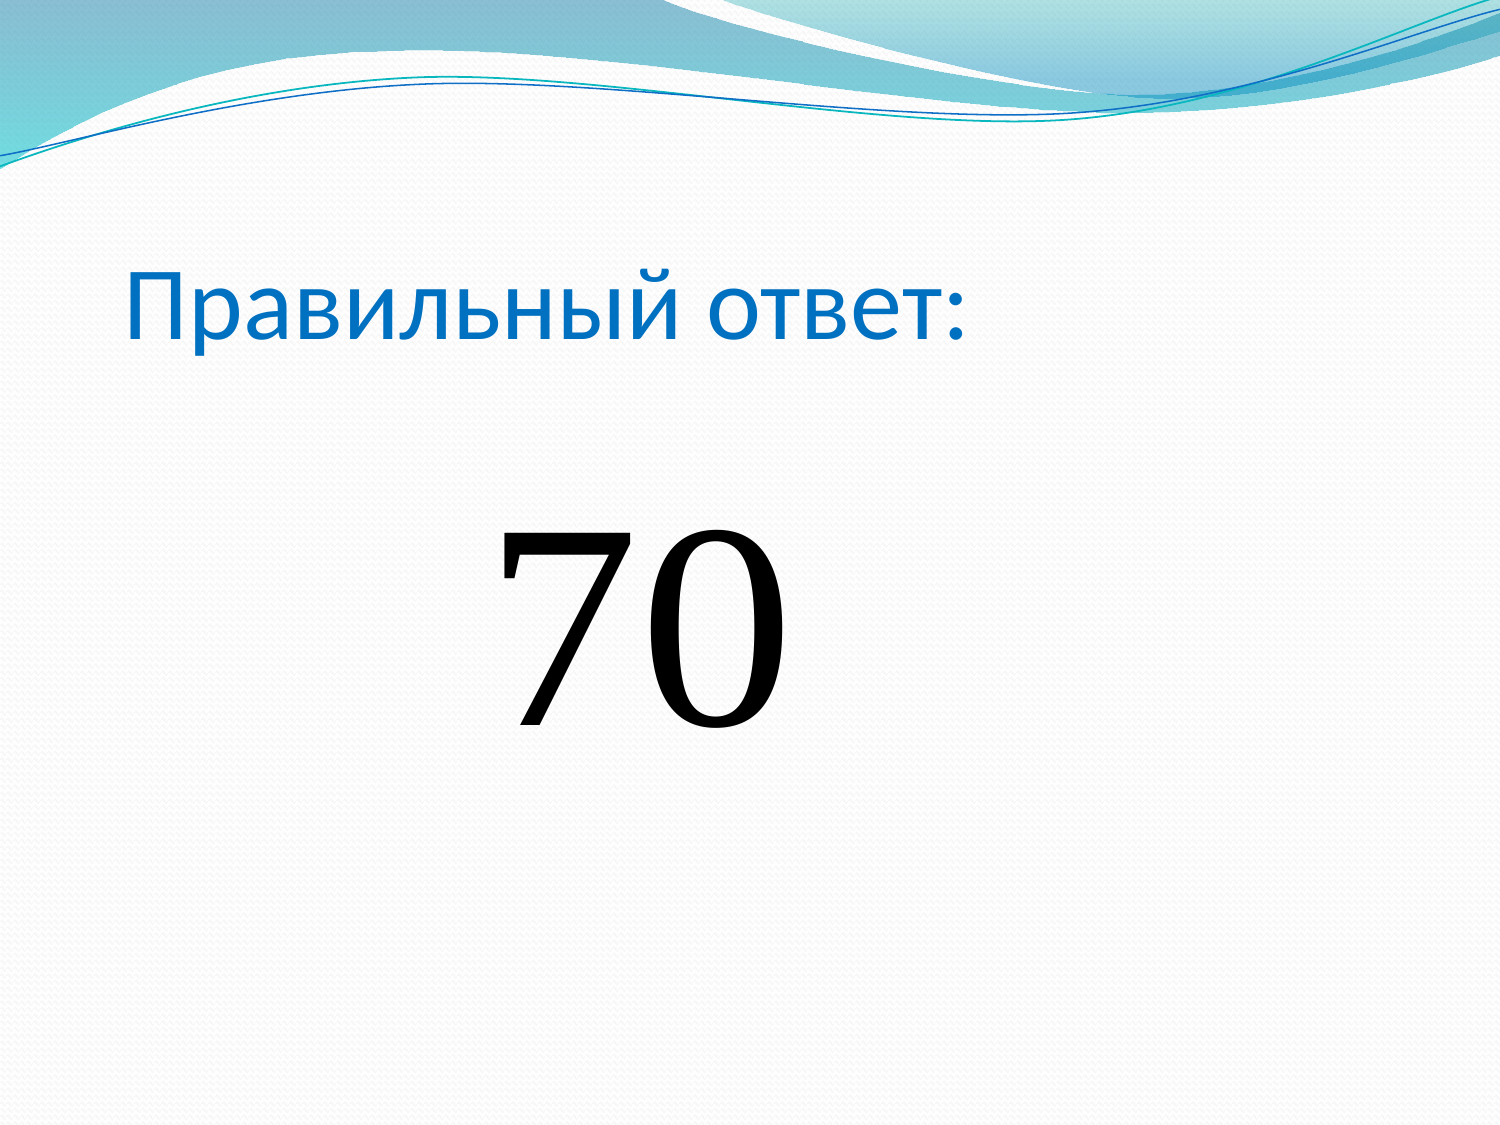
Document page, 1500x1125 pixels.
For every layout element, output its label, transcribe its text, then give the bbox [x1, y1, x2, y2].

title Правильный ответ: [123, 172, 1474, 361]
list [442, 455, 857, 799]
